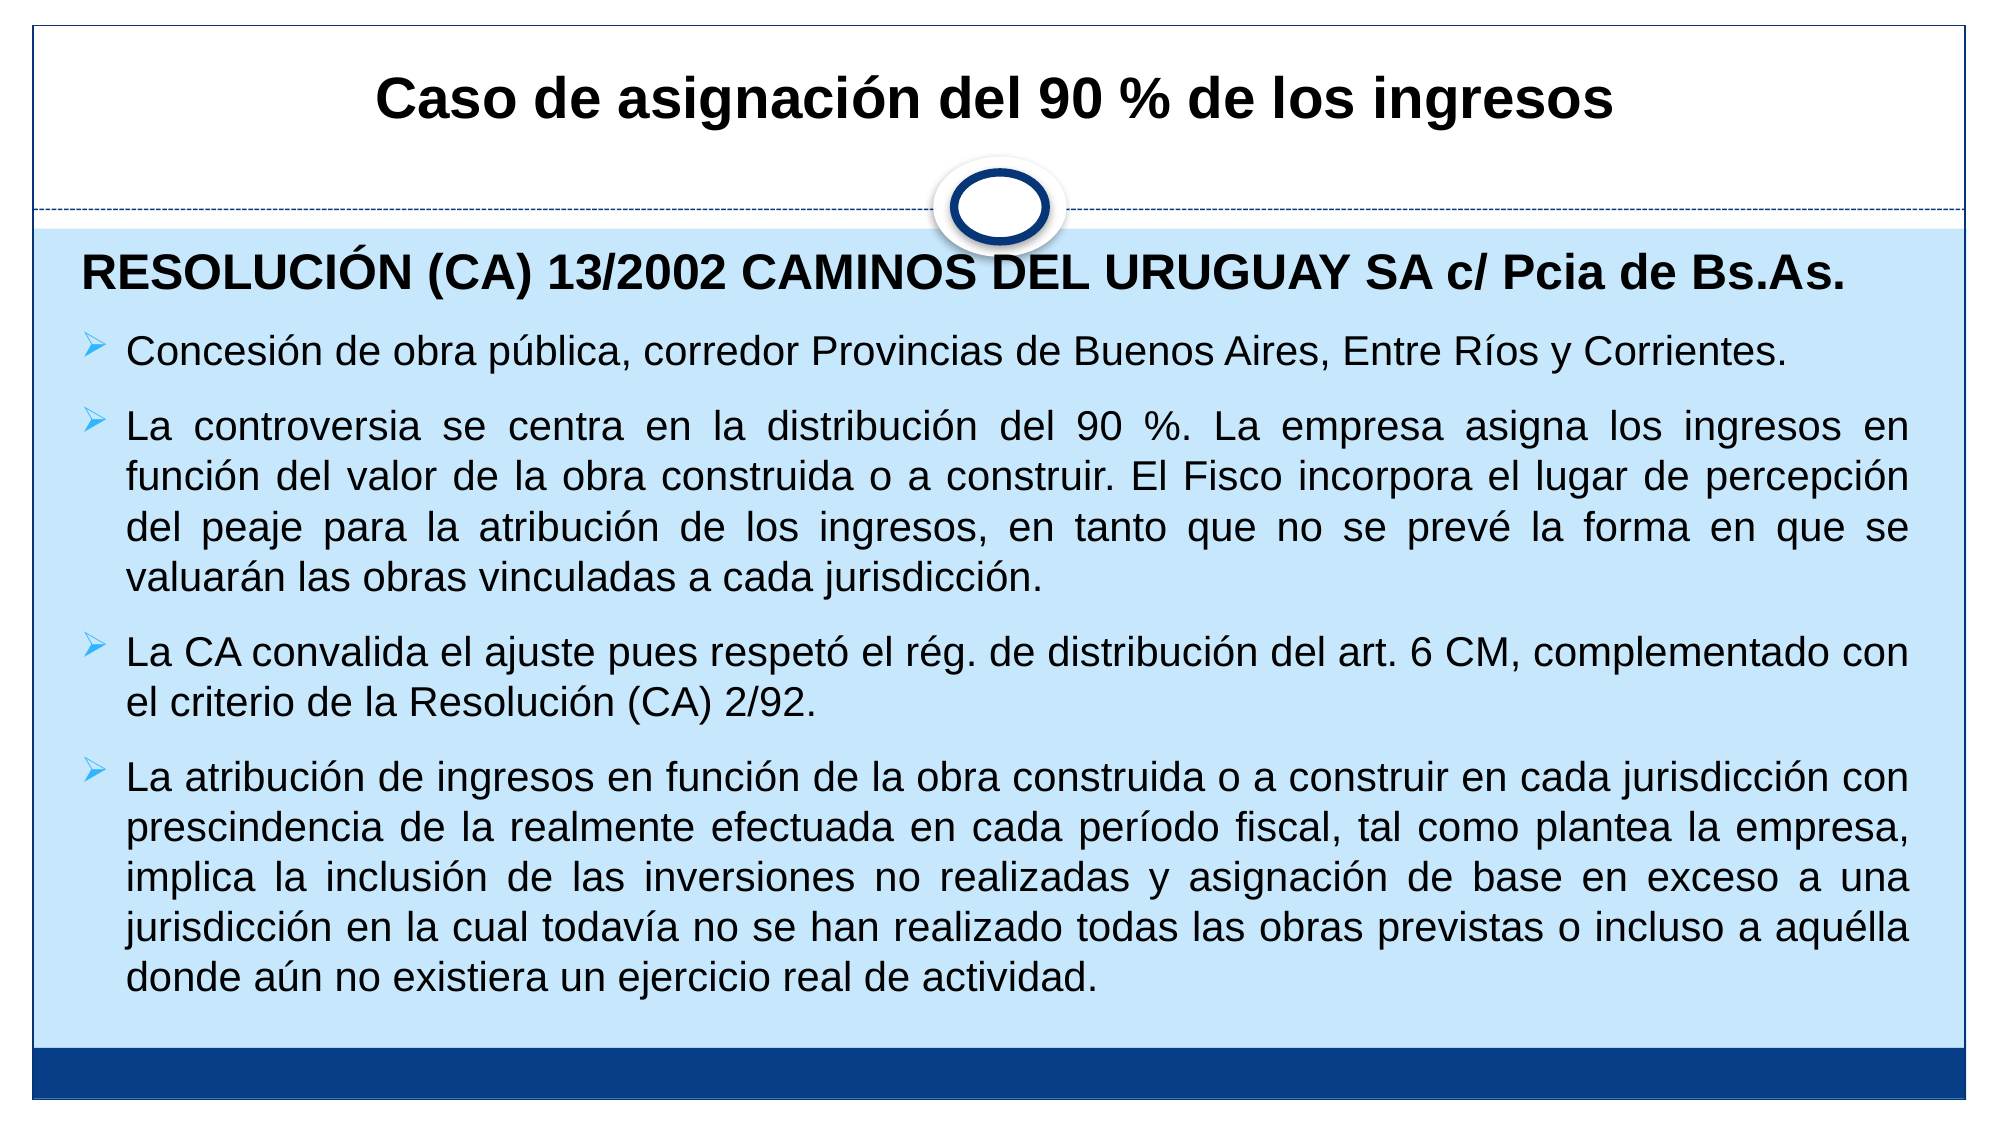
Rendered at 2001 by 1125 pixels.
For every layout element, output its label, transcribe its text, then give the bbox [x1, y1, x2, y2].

title Caso de asignación del 90 % de los ingresos [65, 37, 1926, 209]
list RESOLUCIÓN (CA) 13/2002 CAMINOS DEL URUGUAY SA c/ Pcia de Bs.As. Concesión de obra pública, corredor Provincias de Buenos Aires, Entre Ríos y Corrientes. La controversia se centra en la distribución del 90 %. La empresa asigna los ingresos en función del valor de la obra construida o a construir. El Fisco incorpora el lugar de percepción del peaje para la atribución de los ingresos, en tanto que no se prevé la forma en que se valuarán las obras vinculadas a cada jurisdicción. La CA convalida el ajuste pues respetó el rég. de distribución del art. 6 CM, complementado con el criterio de la Resolución (CA) 2/92. La atribución de ingresos en función de la obra construida o a construir en cada jurisdicción con prescindencia de la realmente efectuada en cada período fiscal, tal como plantea la empresa, implica la inclusión de las inversiones no realizadas y asignación de base en exceso a una jurisdicción en la cual todavía no se han realizado todas las obras previstas o incluso a aquélla donde aún no existiera un ejercicio real de actividad. [66, 231, 1926, 1035]
